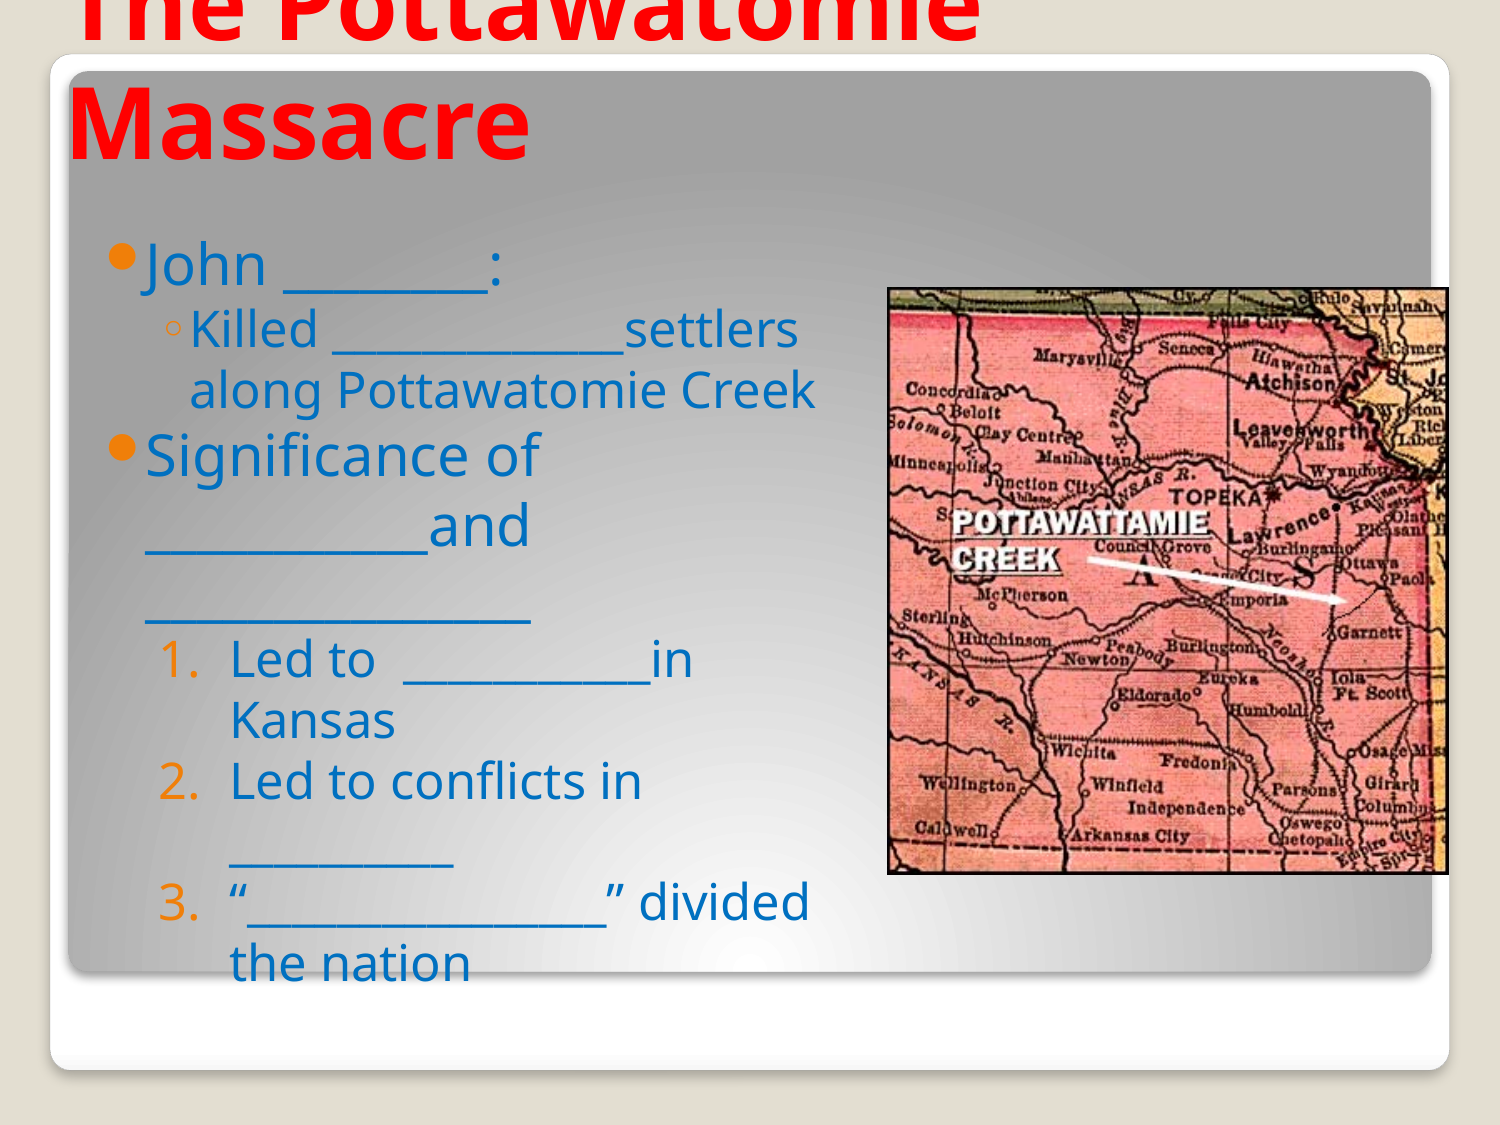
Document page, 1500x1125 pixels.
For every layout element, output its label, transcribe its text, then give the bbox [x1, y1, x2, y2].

title The Pottawatomie Massacre [50, 50, 1450, 188]
picture [887, 287, 1449, 876]
list John ________: Killed _____________settlers along Pottawatomie Creek Significance of ___________and _______________ Led to ___________in Kansas Led to conflicts in __________ “________________” divided the nation [75, 212, 888, 1000]
